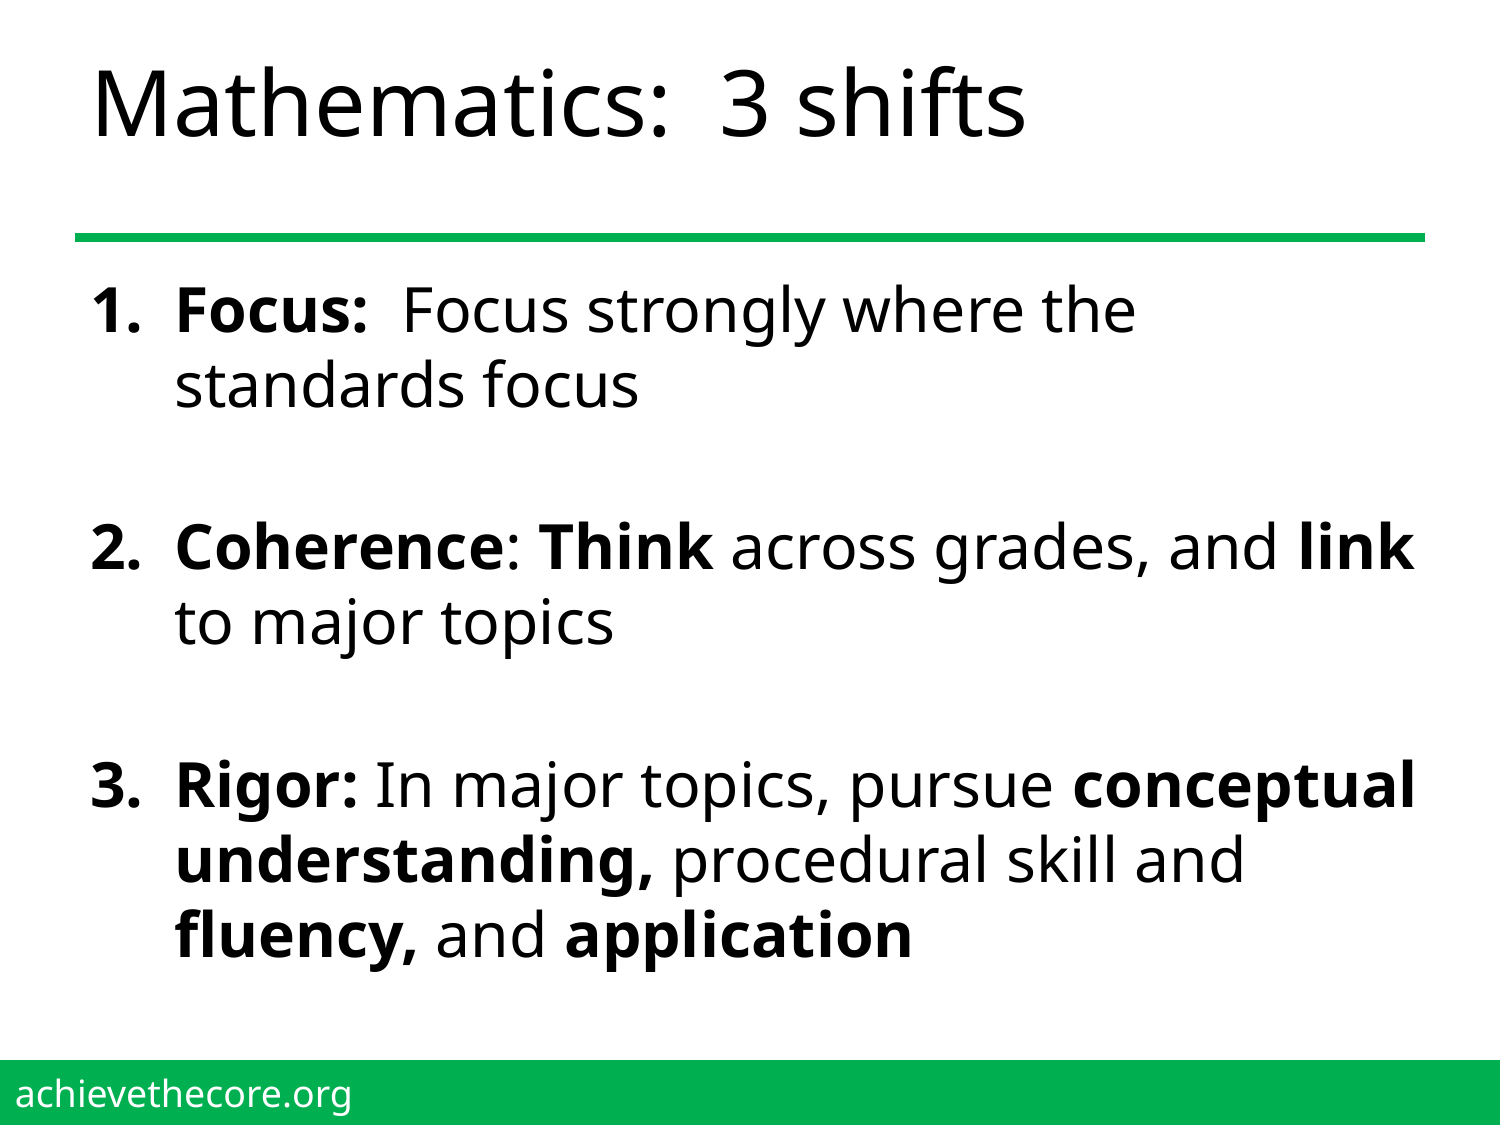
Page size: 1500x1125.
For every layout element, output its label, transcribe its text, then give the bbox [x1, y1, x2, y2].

list Focus: Focus strongly where the standards focus Coherence: Think across grades, and link to major topics Rigor: In major topics, pursue conceptual understanding, procedural skill and fluency, and application [75, 262, 1438, 1100]
title Mathematics: 3 shifts [75, 12, 1425, 188]
